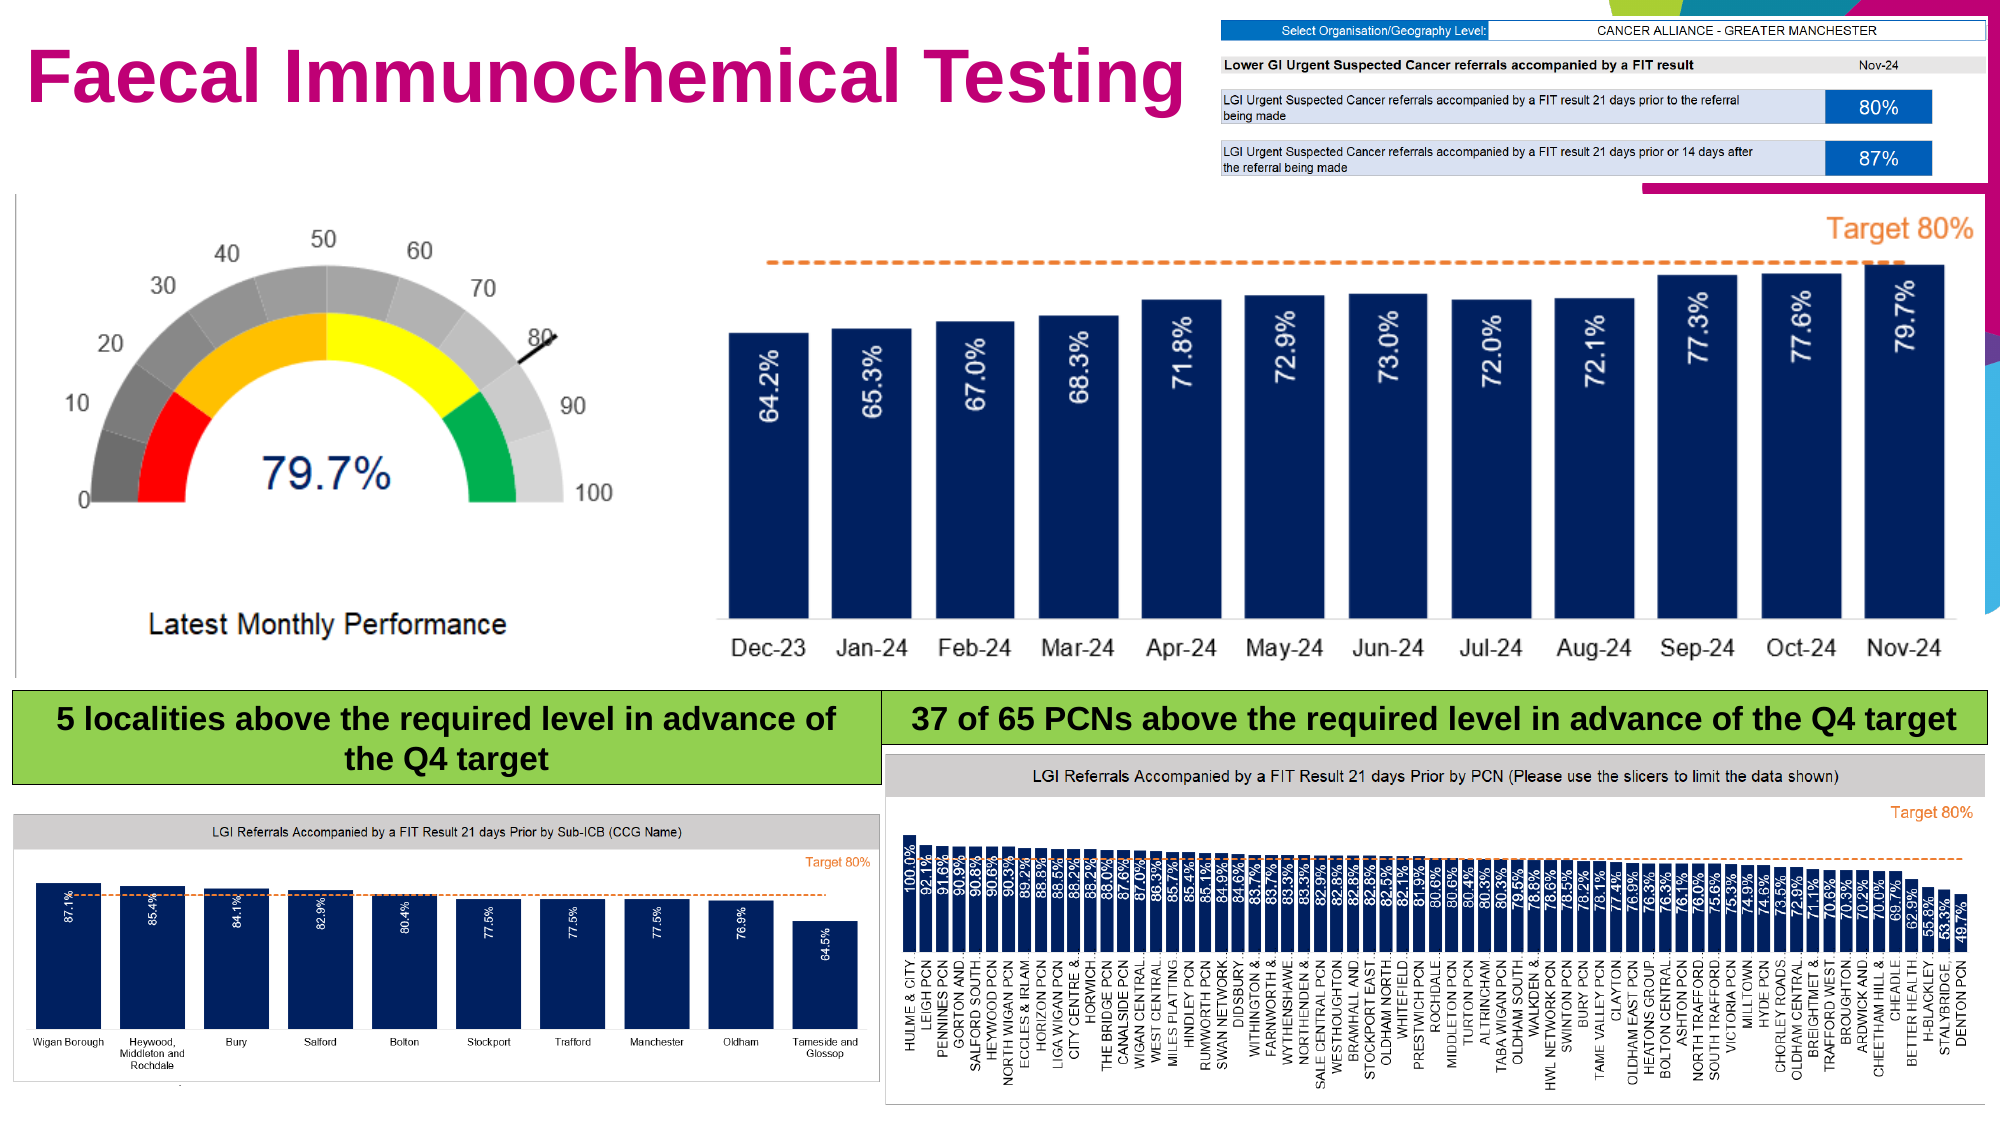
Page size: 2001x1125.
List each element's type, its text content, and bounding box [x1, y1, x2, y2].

picture [11, 0, 2000, 1107]
list Faecal Immunochemical Testing [12, 19, 1211, 156]
text_box 5 localities above the required level in advance of the Q4 target [12, 690, 882, 785]
text_box 37 of 65 PCNs above the required level in advance of the Q4 target [882, 690, 1988, 745]
